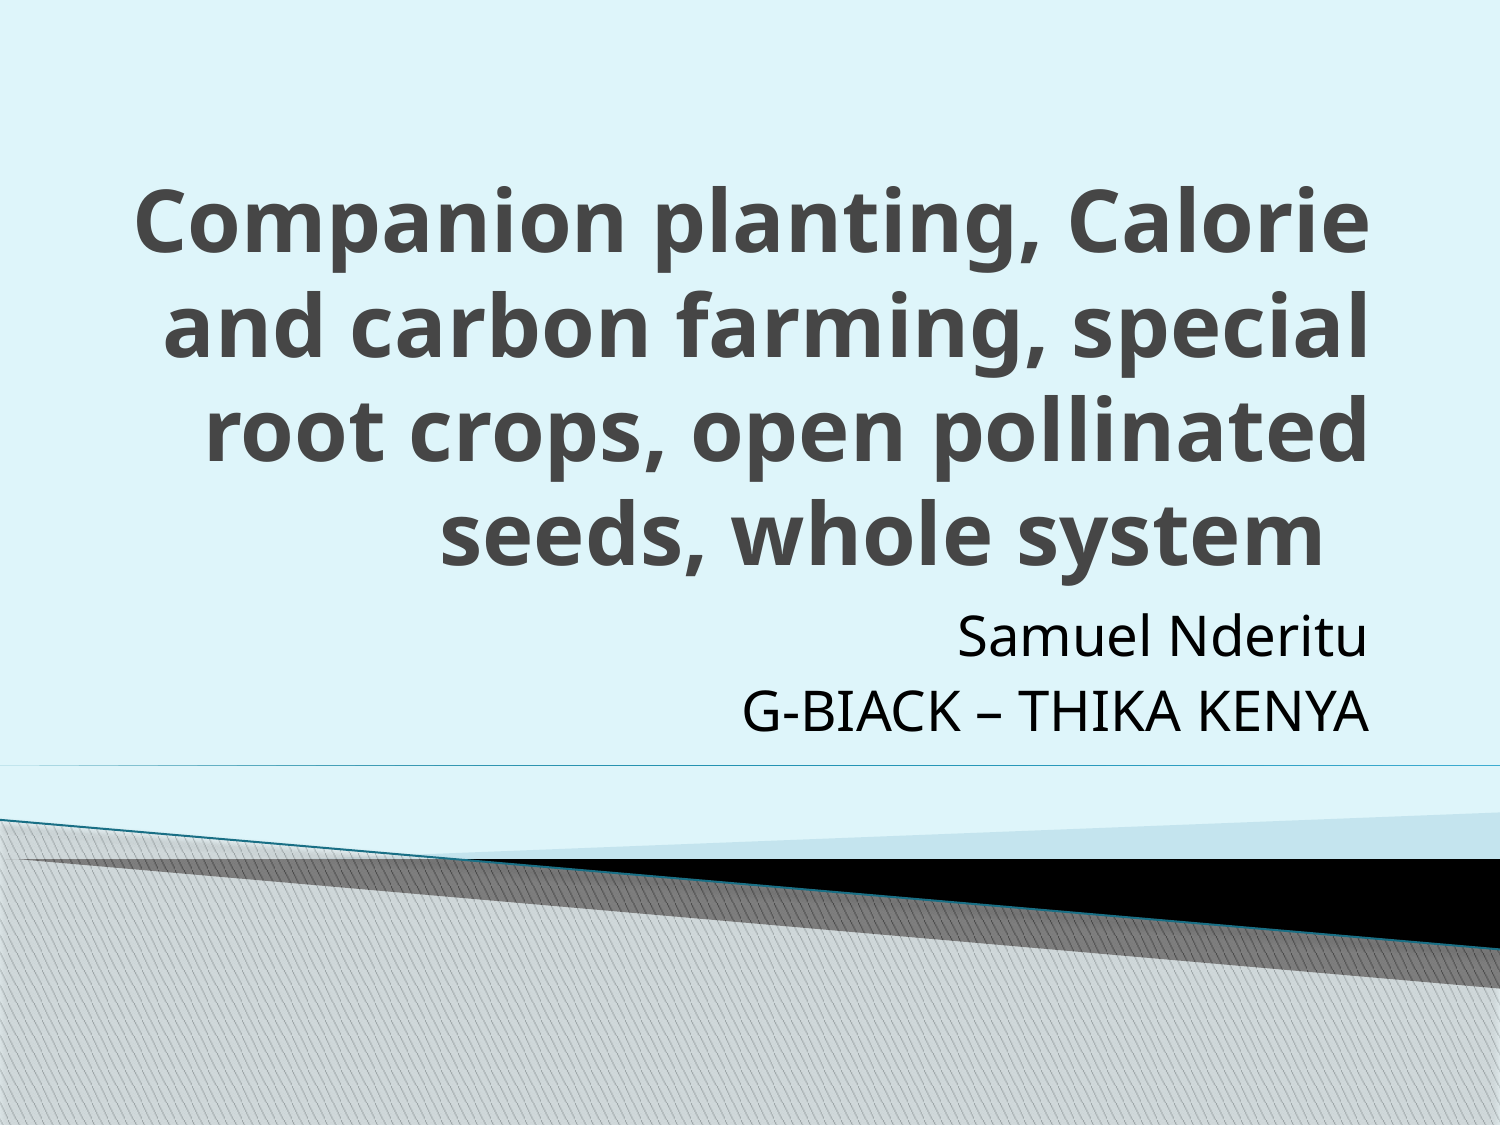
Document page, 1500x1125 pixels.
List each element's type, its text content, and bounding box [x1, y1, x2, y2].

title Companion planting, Calorie and carbon farming, special root crops, open pollinated seeds, whole system [112, 62, 1388, 591]
subtitle Samuel Nderitu G-BIACK – THIKA KENYA [112, 592, 1388, 790]
picture [5, 859, 1500, 989]
